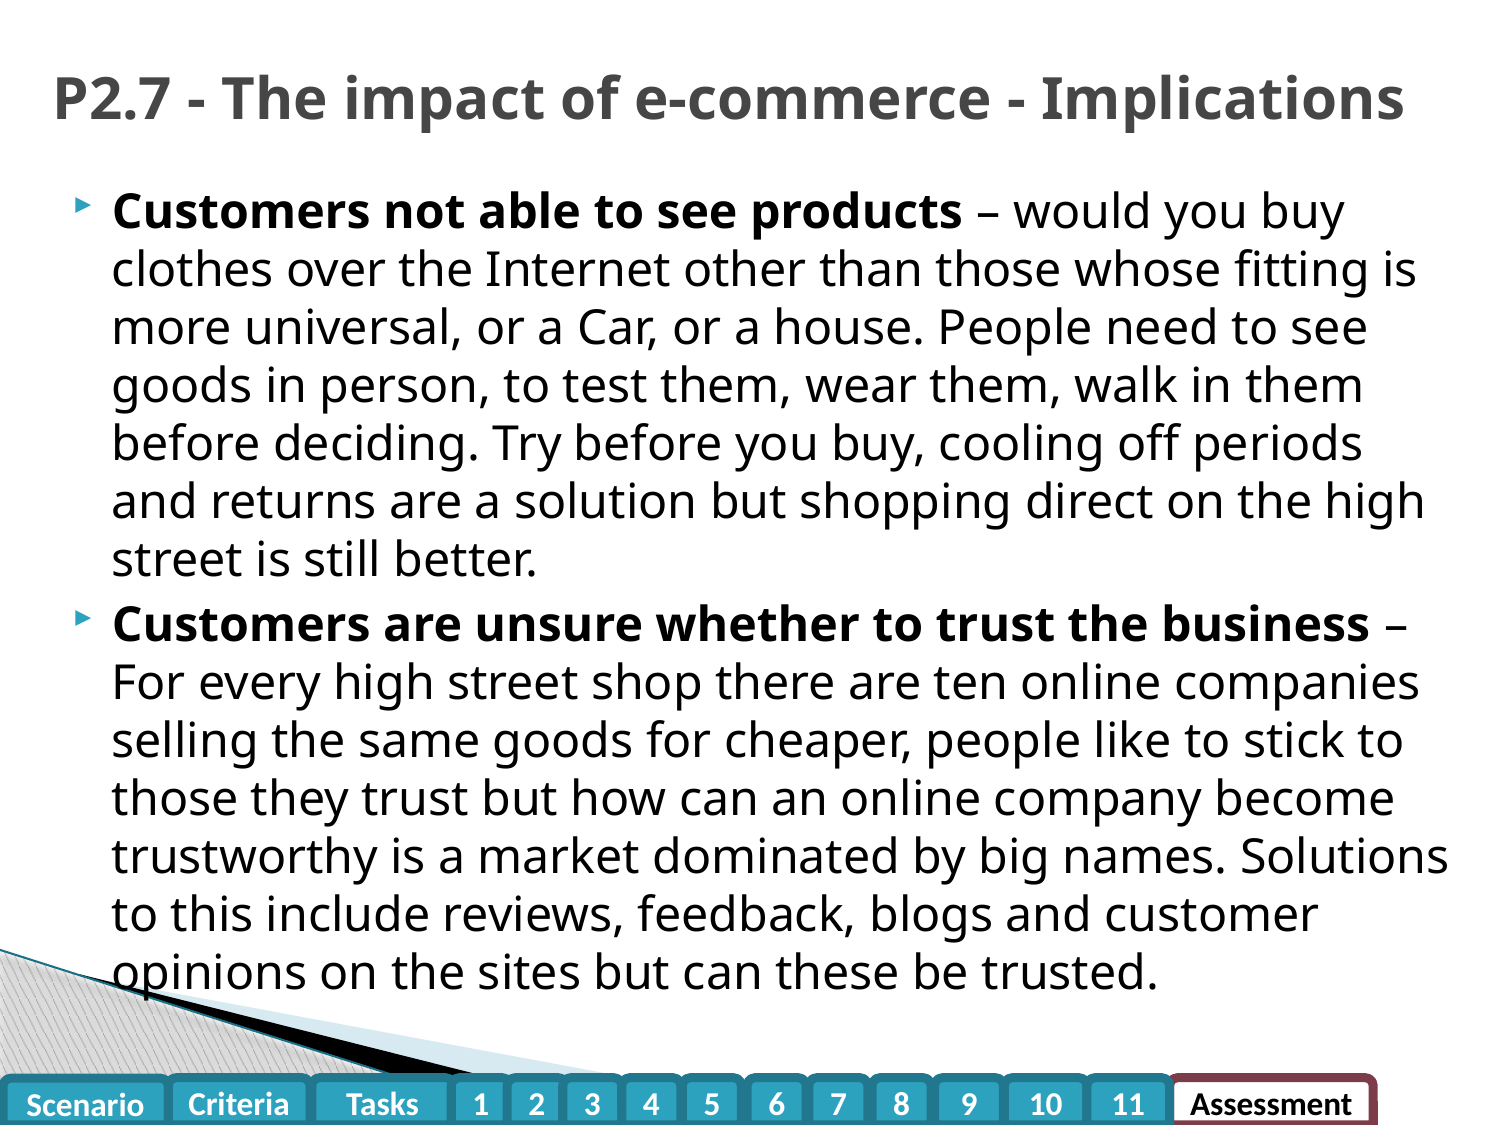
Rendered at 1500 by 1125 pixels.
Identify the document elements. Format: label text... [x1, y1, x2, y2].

title P2.7 - The impact of e-commerce - Implications [37, 19, 1471, 173]
list Customers not able to see products – would you buy clothes over the Internet other than those whose fitting is more universal, or a Car, or a house. People need to see goods in person, to test them, wear them, walk in them before deciding. Try before you buy, cooling off periods and returns are a solution but shopping direct on the high street is still better. Customers are unsure whether to trust the business – For every high street shop there are ten online companies selling the same goods for cheaper, people like to stick to those they trust but how can an online company become trustworthy is a market dominated by big names. Solutions to this include reviews, feedback, blogs and customer opinions on the sites but can these be trusted. [41, 173, 1471, 1024]
